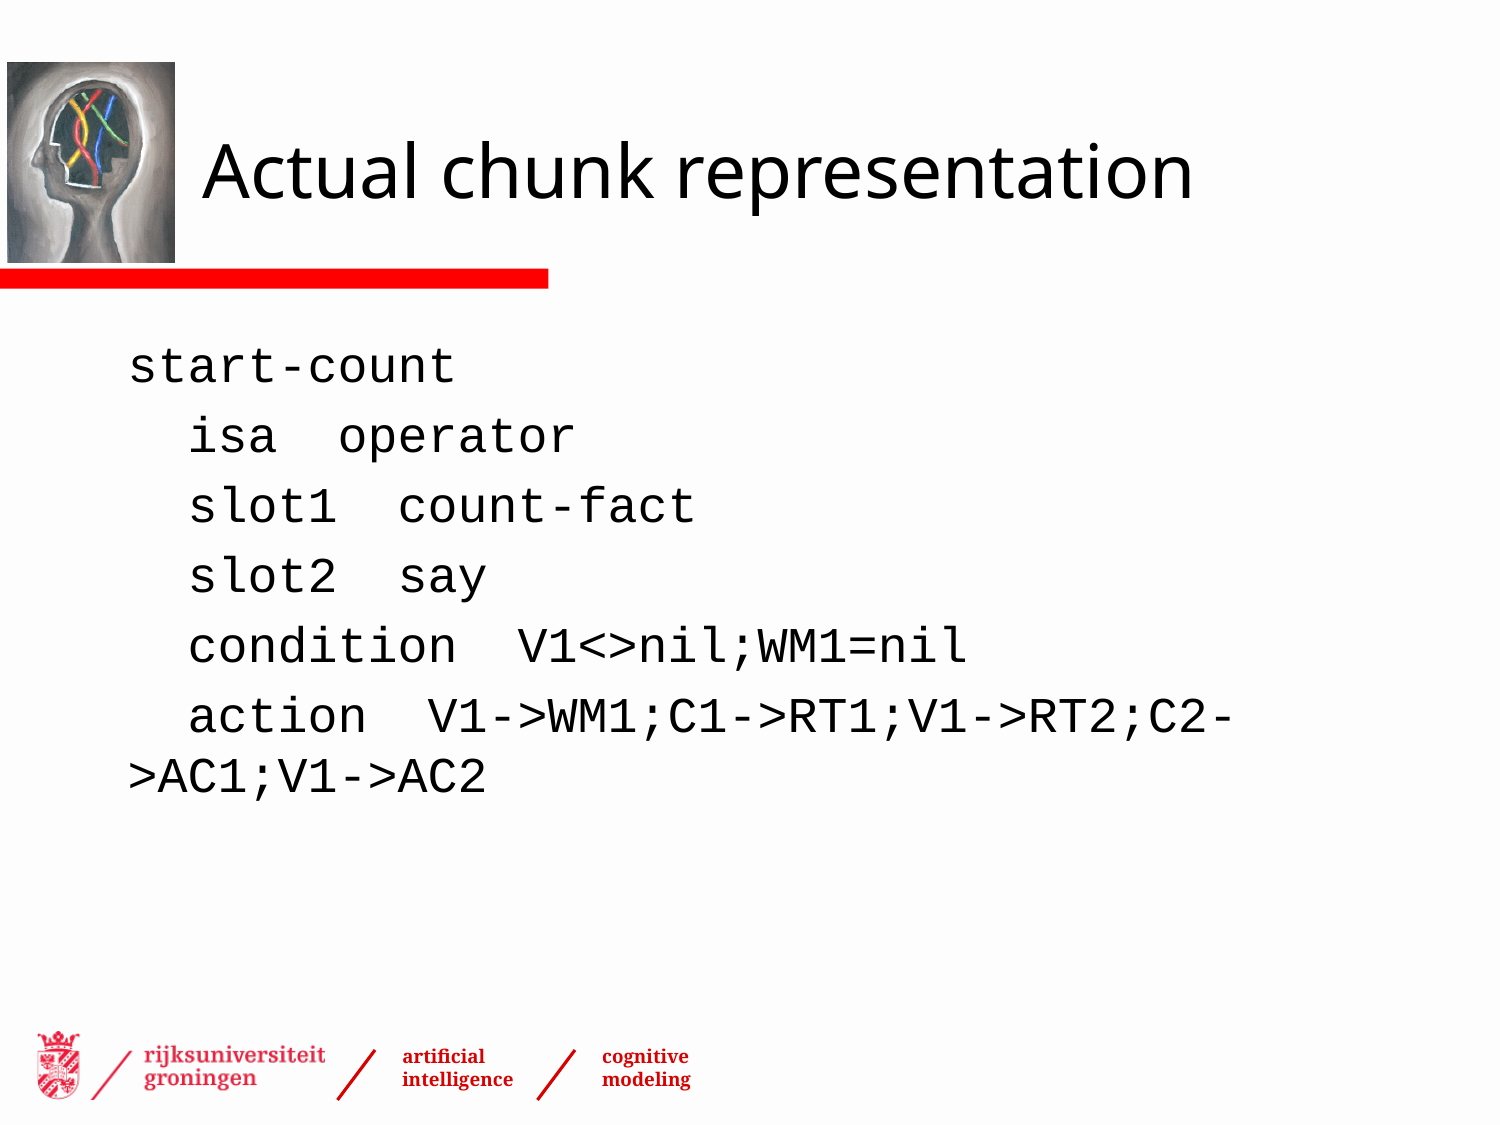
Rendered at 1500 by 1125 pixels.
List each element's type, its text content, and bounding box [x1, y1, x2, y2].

picture [7, 62, 175, 263]
list start-count isa operator slot1 count-fact slot2 say condition V1<>nil;WM1=nil action V1->WM1;C1->RT1;V1->RT2;C2->AC1;V1->AC2 [112, 324, 1388, 1001]
title Actual chunk representation [187, 74, 1463, 263]
